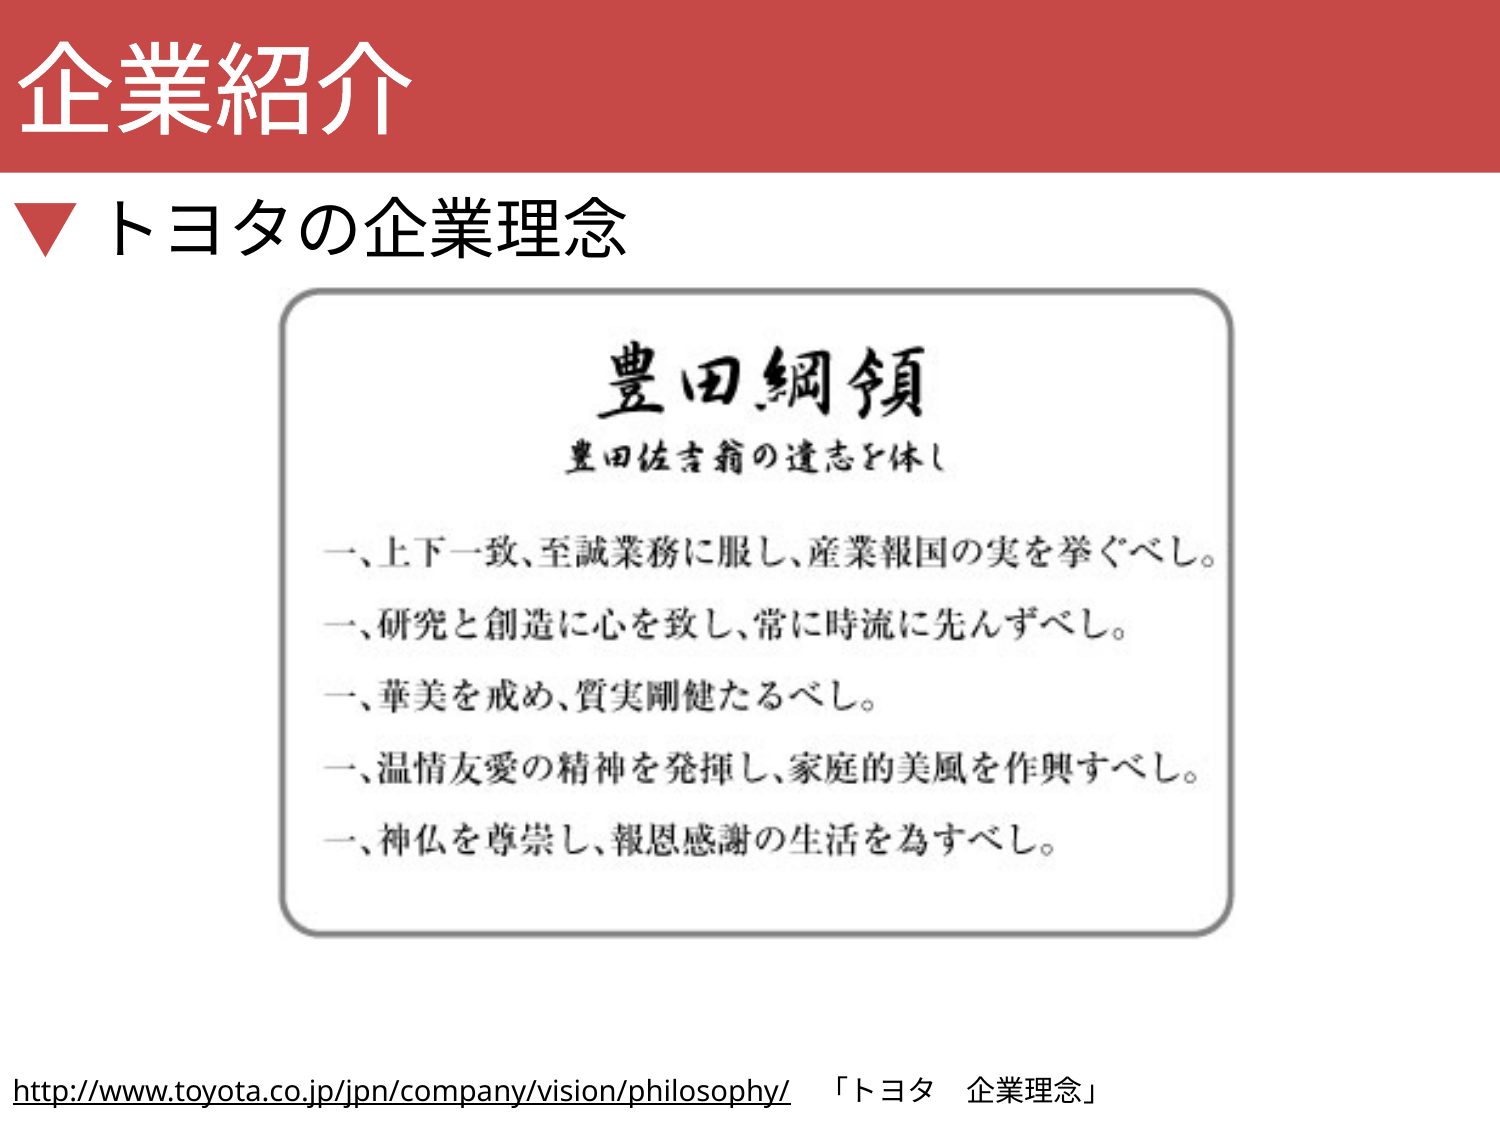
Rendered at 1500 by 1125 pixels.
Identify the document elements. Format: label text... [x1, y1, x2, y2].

text_box 企業紹介 [0, 0, 1500, 175]
picture [247, 273, 1253, 954]
text_box ▼トヨタの企業理念 [0, 179, 1150, 275]
text_box http://www.toyota.co.jp/jpn/company/vision/philosophy/ 「トヨタ 企業理念」 [0, 1064, 1457, 1119]
